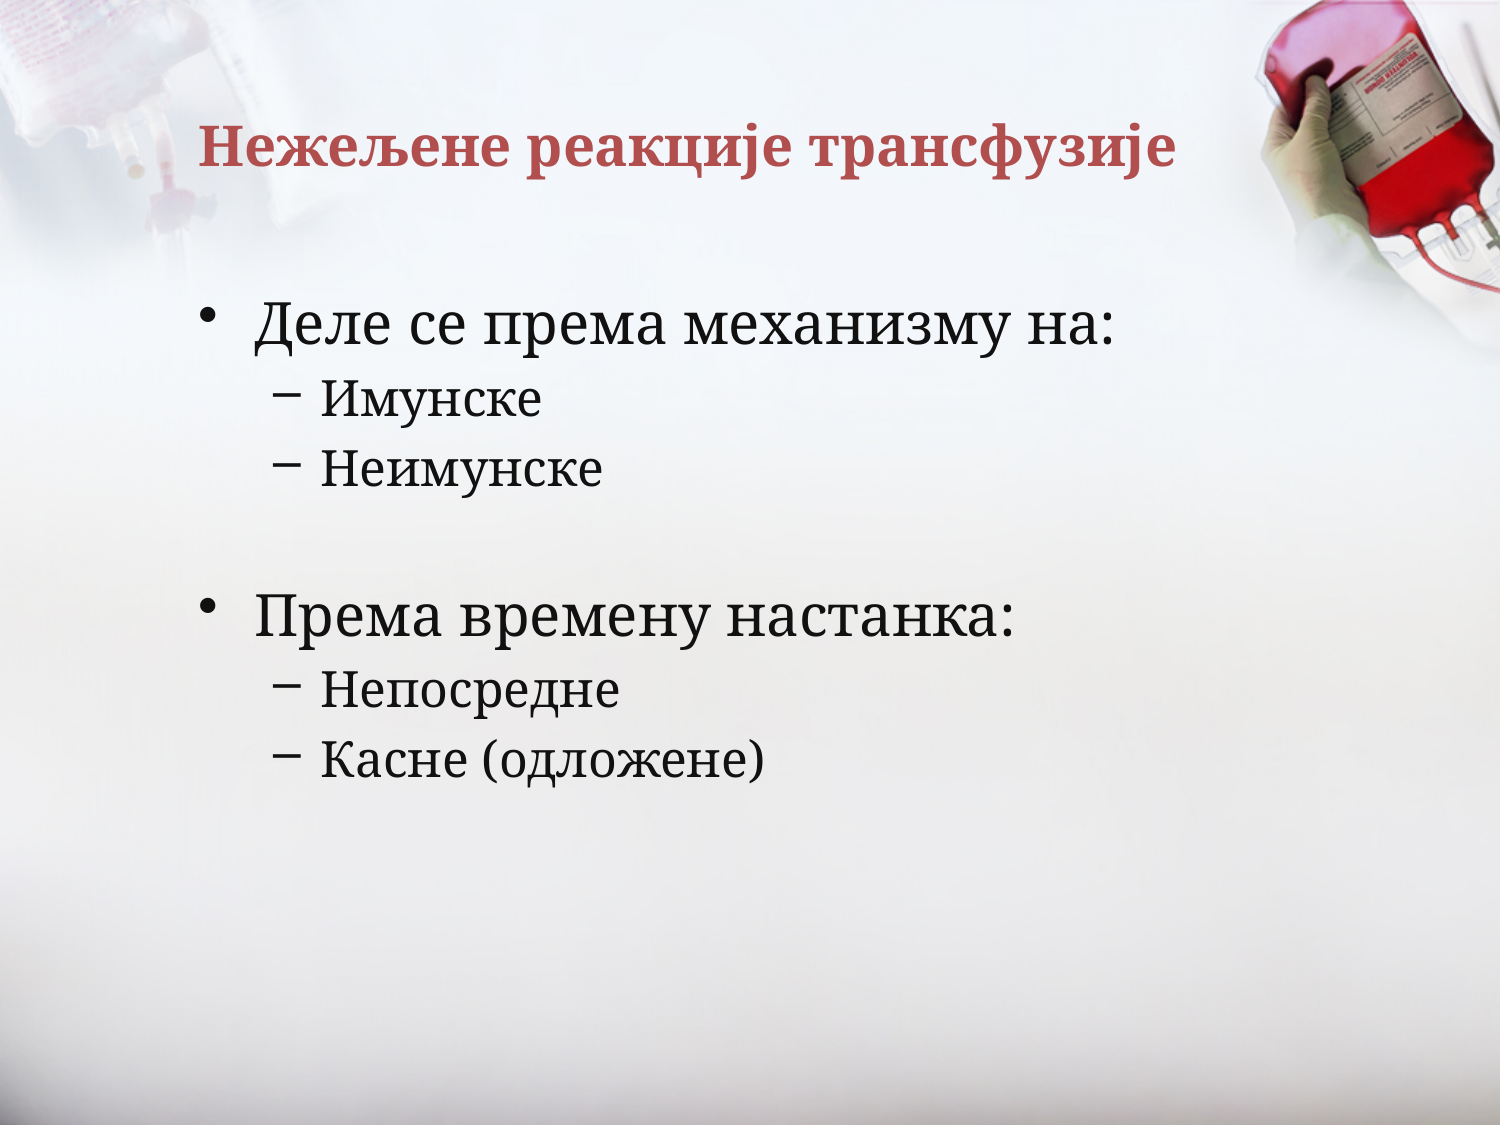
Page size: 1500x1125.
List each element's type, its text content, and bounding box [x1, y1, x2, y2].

list Деле се према механизму на: Имунске Неимунске Према времену настанка: Непосредне Касне (одложене) [183, 278, 1459, 1094]
title Нежељене реакције трансфузије [183, 101, 1459, 186]
picture [0, 0, 1500, 1125]
